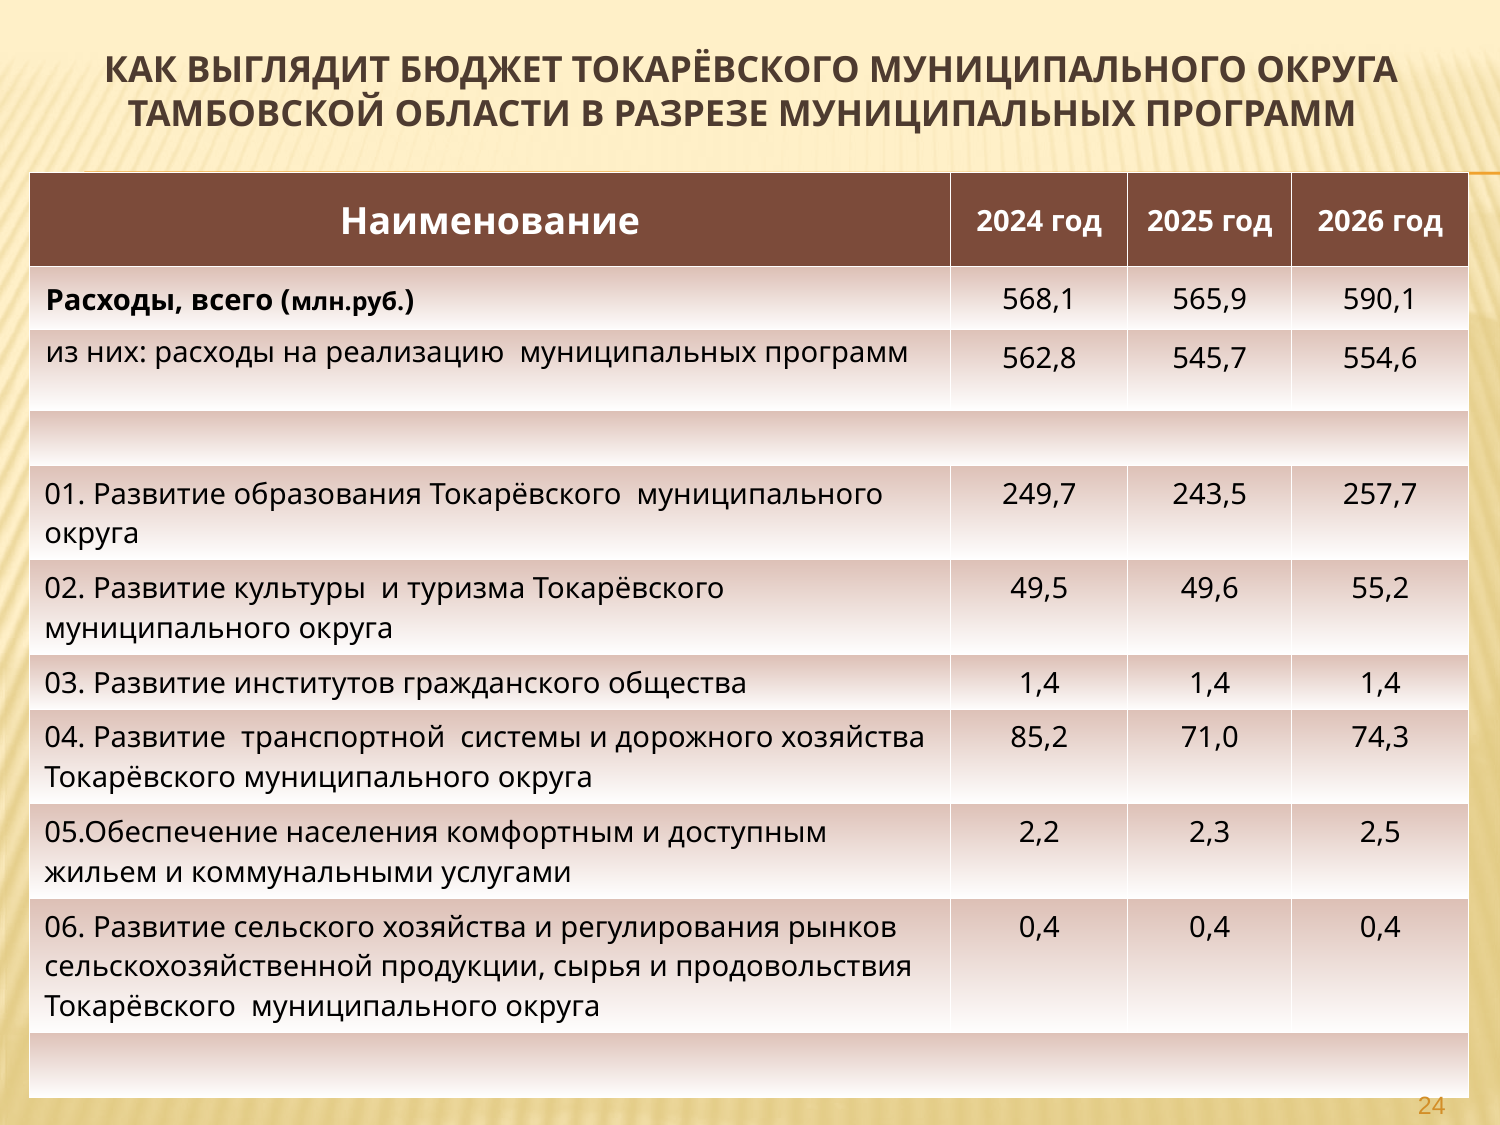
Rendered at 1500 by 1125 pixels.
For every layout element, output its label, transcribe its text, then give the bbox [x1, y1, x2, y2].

table_header Наименование [30, 173, 950, 266]
table_cell 2,3 [1128, 804, 1291, 898]
table_cell [30, 411, 1468, 465]
table_cell 2,2 [951, 804, 1127, 898]
table_header 2026 год [1292, 173, 1468, 266]
table_cell Расходы, всего (млн.руб.) [30, 267, 950, 329]
table_cell 1,4 [1128, 655, 1291, 709]
table_cell 257,7 [1292, 466, 1468, 559]
table_cell 49,5 [951, 560, 1127, 654]
table_cell 1,4 [951, 655, 1127, 709]
table_cell 562,8 [951, 330, 1127, 410]
table_cell 03. Развитие институтов гражданского общества [30, 655, 950, 709]
table_cell 545,7 [1128, 330, 1291, 410]
table_cell 04. Развитие транспортной системы и дорожного хозяйства Токарёвского муниципального округа [30, 710, 950, 803]
table_cell 249,7 [951, 466, 1127, 559]
table_cell 85,2 [951, 710, 1127, 803]
table_cell 590,1 [1292, 267, 1468, 329]
table_cell 568,1 [951, 267, 1127, 329]
table_cell 1,4 [1292, 655, 1468, 709]
table_cell 565,9 [1128, 267, 1291, 329]
table_header 2024 год [951, 173, 1127, 266]
table_cell 0,4 [1292, 899, 1468, 1032]
table_cell 06. Развитие сельского хозяйства и регулирования рынков сельскохозяйственной продукции, сырья и продовольствия Токарёвского муниципального округа [30, 899, 950, 1032]
table_cell 02. Развитие культуры и туризма Токарёвского муниципального округа [30, 560, 950, 654]
table_cell из них: расходы на реализацию муниципальных программ [30, 330, 950, 410]
table_cell 243,5 [1128, 466, 1291, 559]
table_cell 01. Развитие образования Токарёвского муниципального округа [30, 466, 950, 559]
slide_number 24 [1369, 1082, 1495, 1123]
table_cell 0,4 [951, 899, 1127, 1032]
table_cell 49,6 [1128, 560, 1291, 654]
table_cell [30, 1033, 1468, 1097]
title Как выглядит бюджет ТокарЁвского муниципального округа Тамбовской области в разрезе муниципальных программ [76, 19, 1427, 161]
table_cell 55,2 [1292, 560, 1468, 654]
table_cell 0,4 [1128, 899, 1291, 1032]
table_cell 74,3 [1292, 710, 1468, 803]
table_cell 554,6 [1292, 330, 1468, 410]
table_header 2025 год [1128, 173, 1291, 266]
table_cell 2,5 [1292, 804, 1468, 898]
table_cell 05.Обеспечение населения комфортным и доступным жильем и коммунальными услугами [30, 804, 950, 898]
table_cell 71,0 [1128, 710, 1291, 803]
